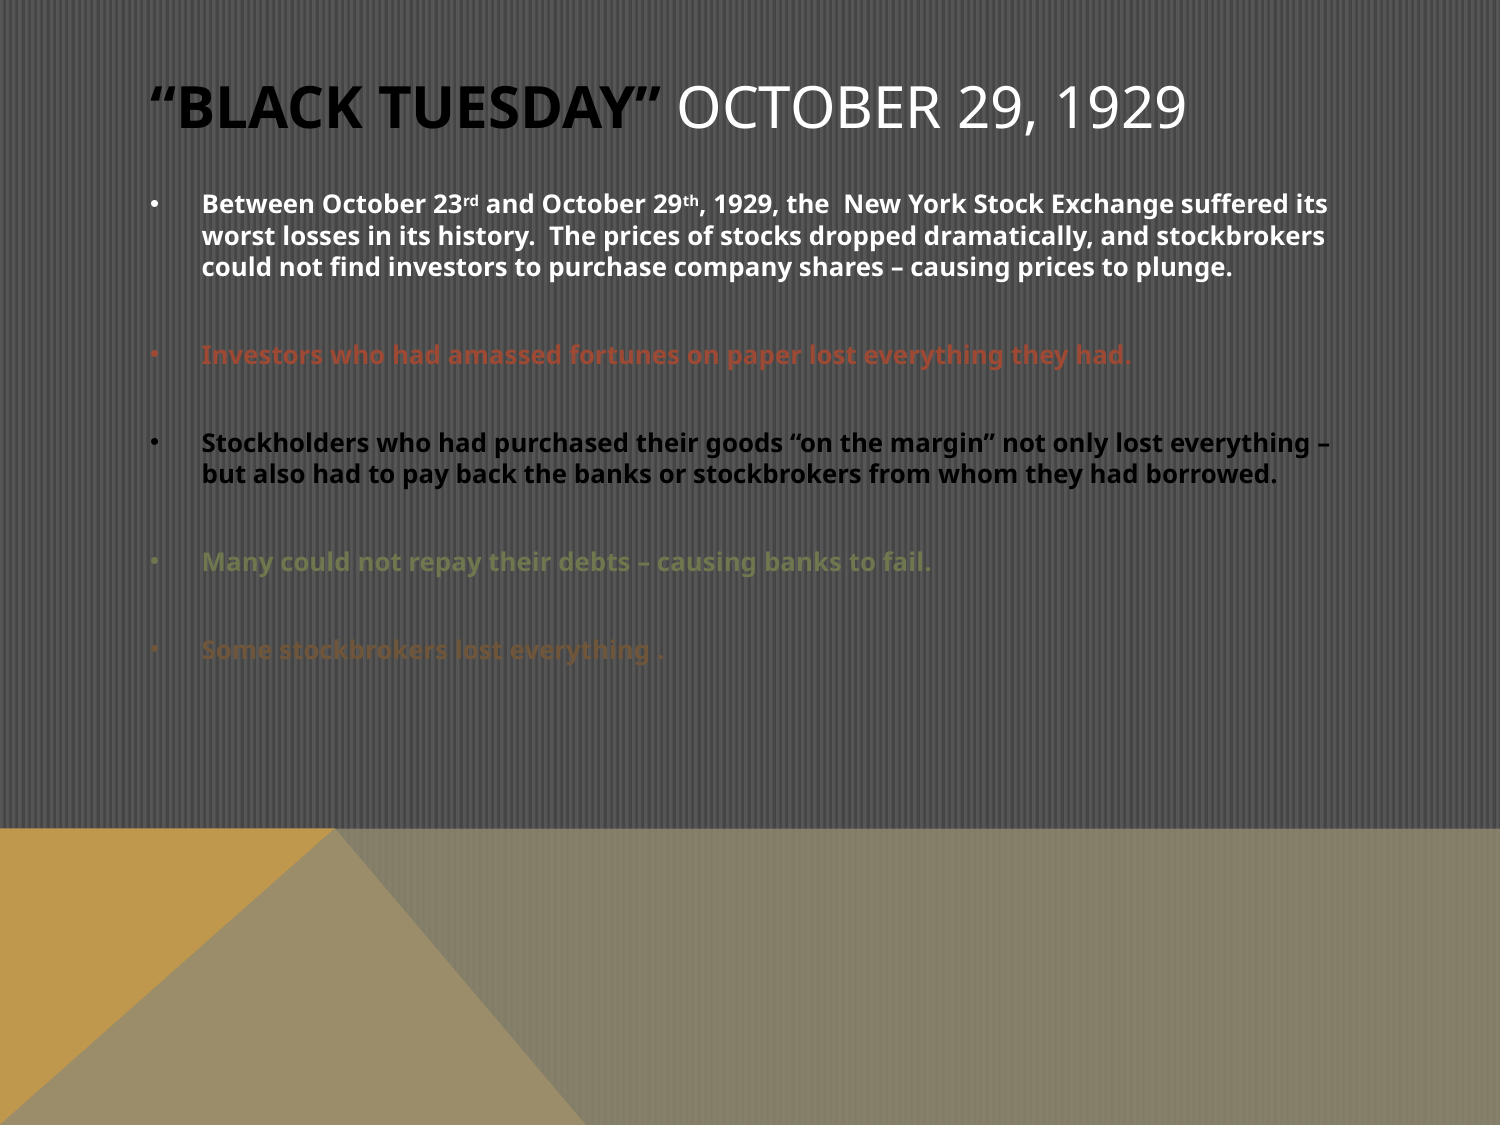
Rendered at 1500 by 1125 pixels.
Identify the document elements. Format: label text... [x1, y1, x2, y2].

title “Black Tuesday” October 29, 1929 [135, 60, 1369, 150]
list Between October 23rd and October 29th, 1929, the New York Stock Exchange suffered its worst losses in its history. The prices of stocks dropped dramatically, and stockbrokers could not find investors to purchase company shares – causing prices to plunge. Investors who had amassed fortunes on paper lost everything they had. Stockholders who had purchased their goods “on the margin” not only lost everything – but also had to pay back the banks or stockbrokers from whom they had borrowed. Many could not repay their debts – causing banks to fail. Some stockbrokers lost everything . [135, 180, 1369, 768]
